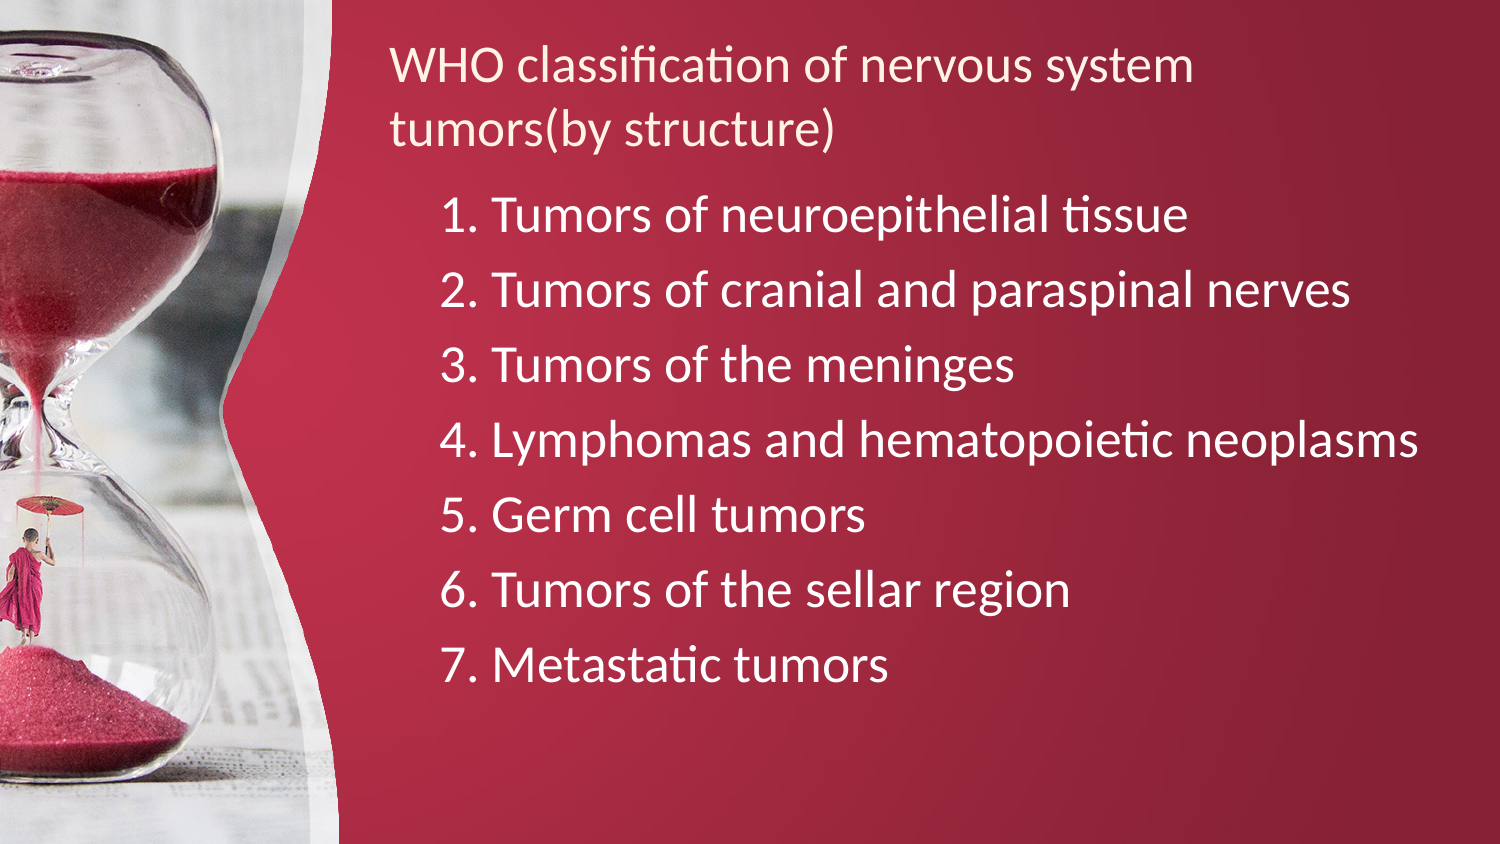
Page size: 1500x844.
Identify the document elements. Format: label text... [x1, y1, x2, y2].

picture [0, 0, 1500, 844]
list 1. Tumors of neuroepithelial tissue 2. Tumors of cranial and paraspinal nerves 3. Tumors of the meninges 4. Lymphomas and hematopoietic neoplasms 5. Germ cell tumors 6. Tumors of the sellar region 7. Metastatic tumors [424, 171, 1452, 748]
title WHO classification of nervous system tumors(by structure) [374, 21, 1402, 166]
